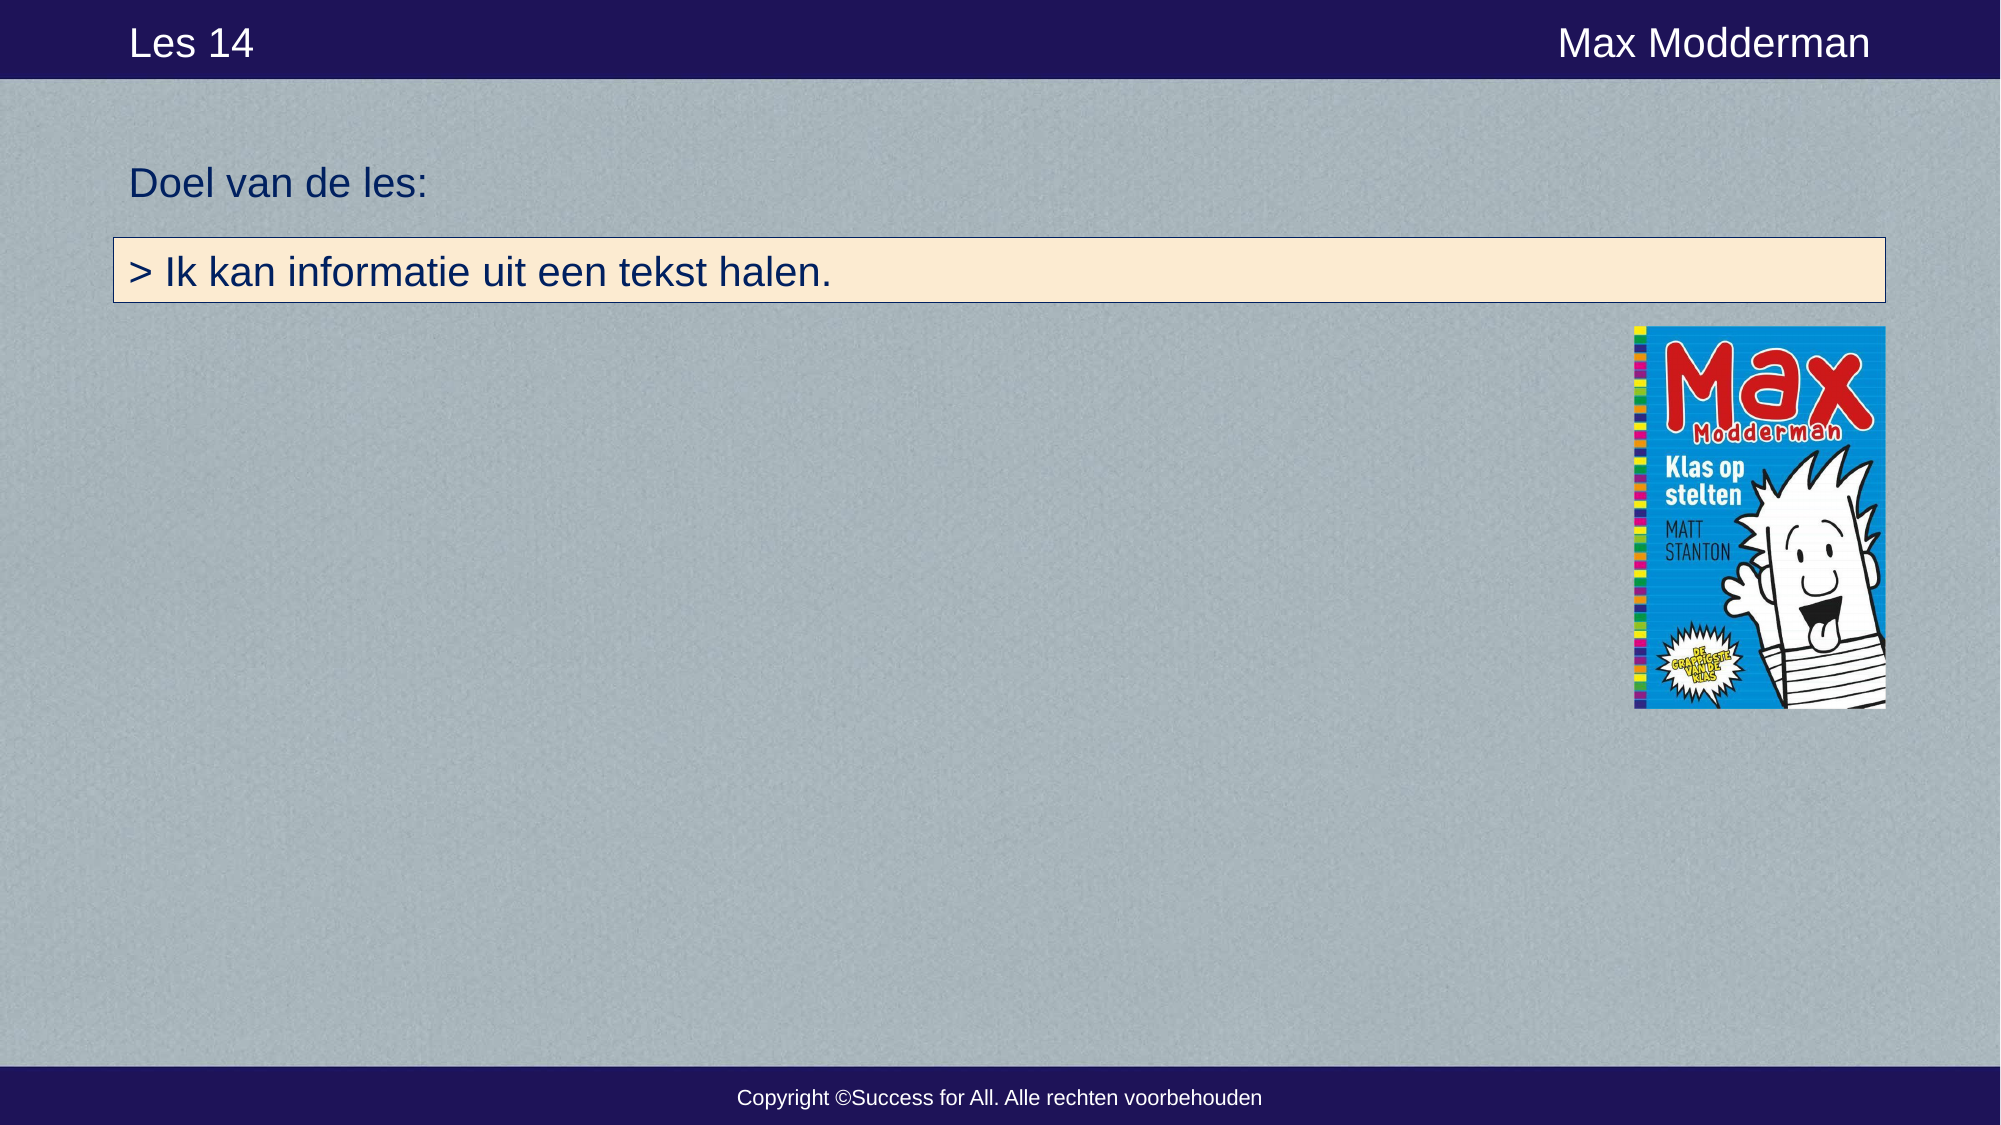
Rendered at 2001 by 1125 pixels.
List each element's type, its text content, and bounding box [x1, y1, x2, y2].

text_box Doel van de les: [113, 148, 1635, 214]
text_box Copyright ©Success for All. Alle rechten voorbehouden [0, 1076, 2000, 1125]
picture [0, 0, 2001, 1125]
text_box Max Modderman [999, 8, 1886, 123]
text_box > Ik kan informatie uit een tekst halen. [113, 237, 1886, 303]
text_box Les 14 [114, 8, 354, 73]
